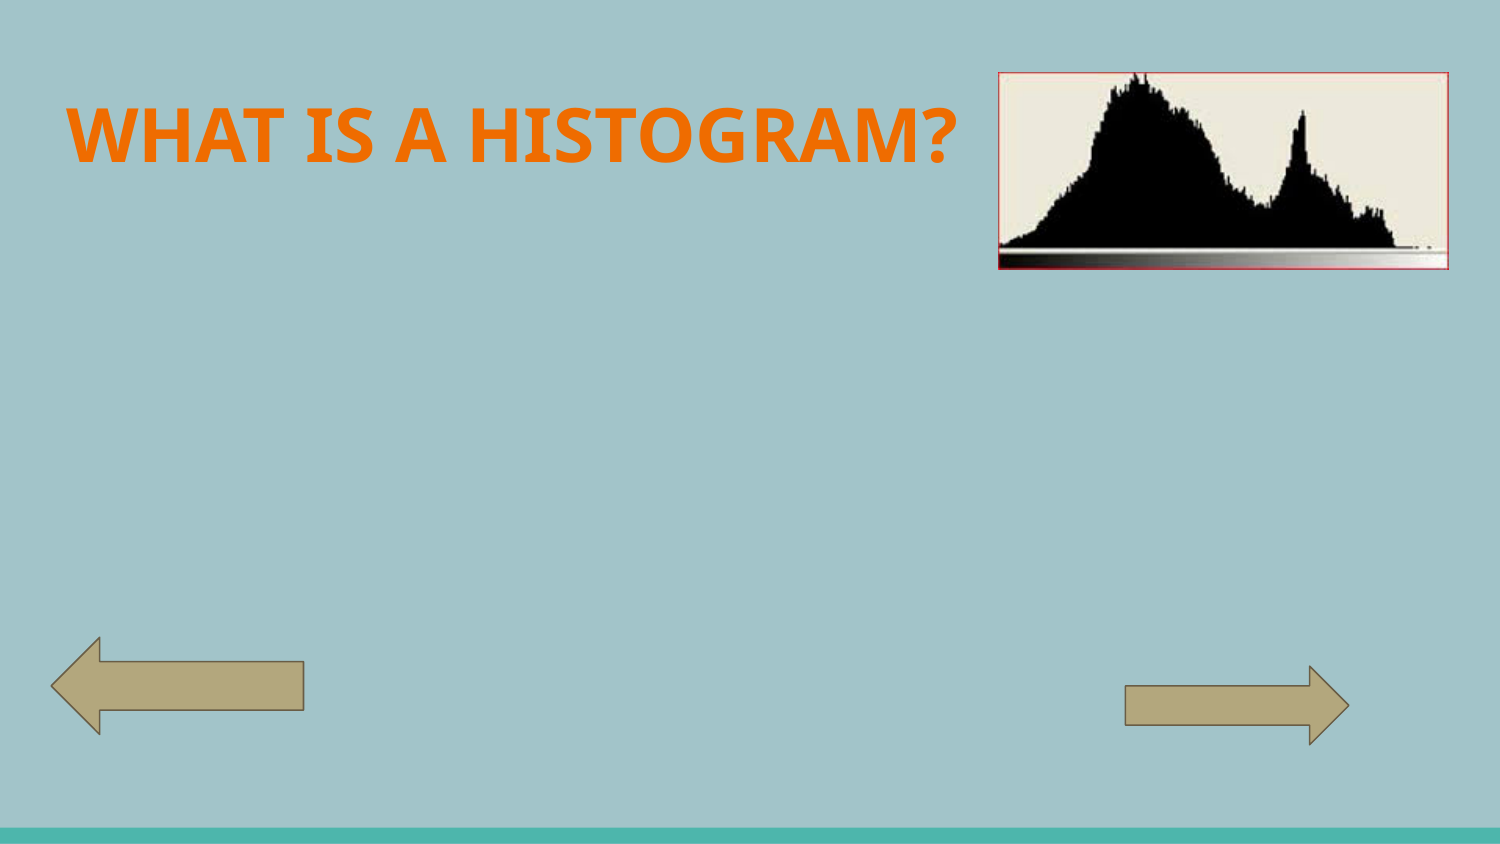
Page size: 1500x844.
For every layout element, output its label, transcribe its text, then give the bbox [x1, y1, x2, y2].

picture [998, 72, 1450, 271]
title WHAT IS A HISTOGRAM? [51, 72, 997, 189]
text_box [1125, 666, 1349, 745]
text_box [51, 637, 304, 735]
